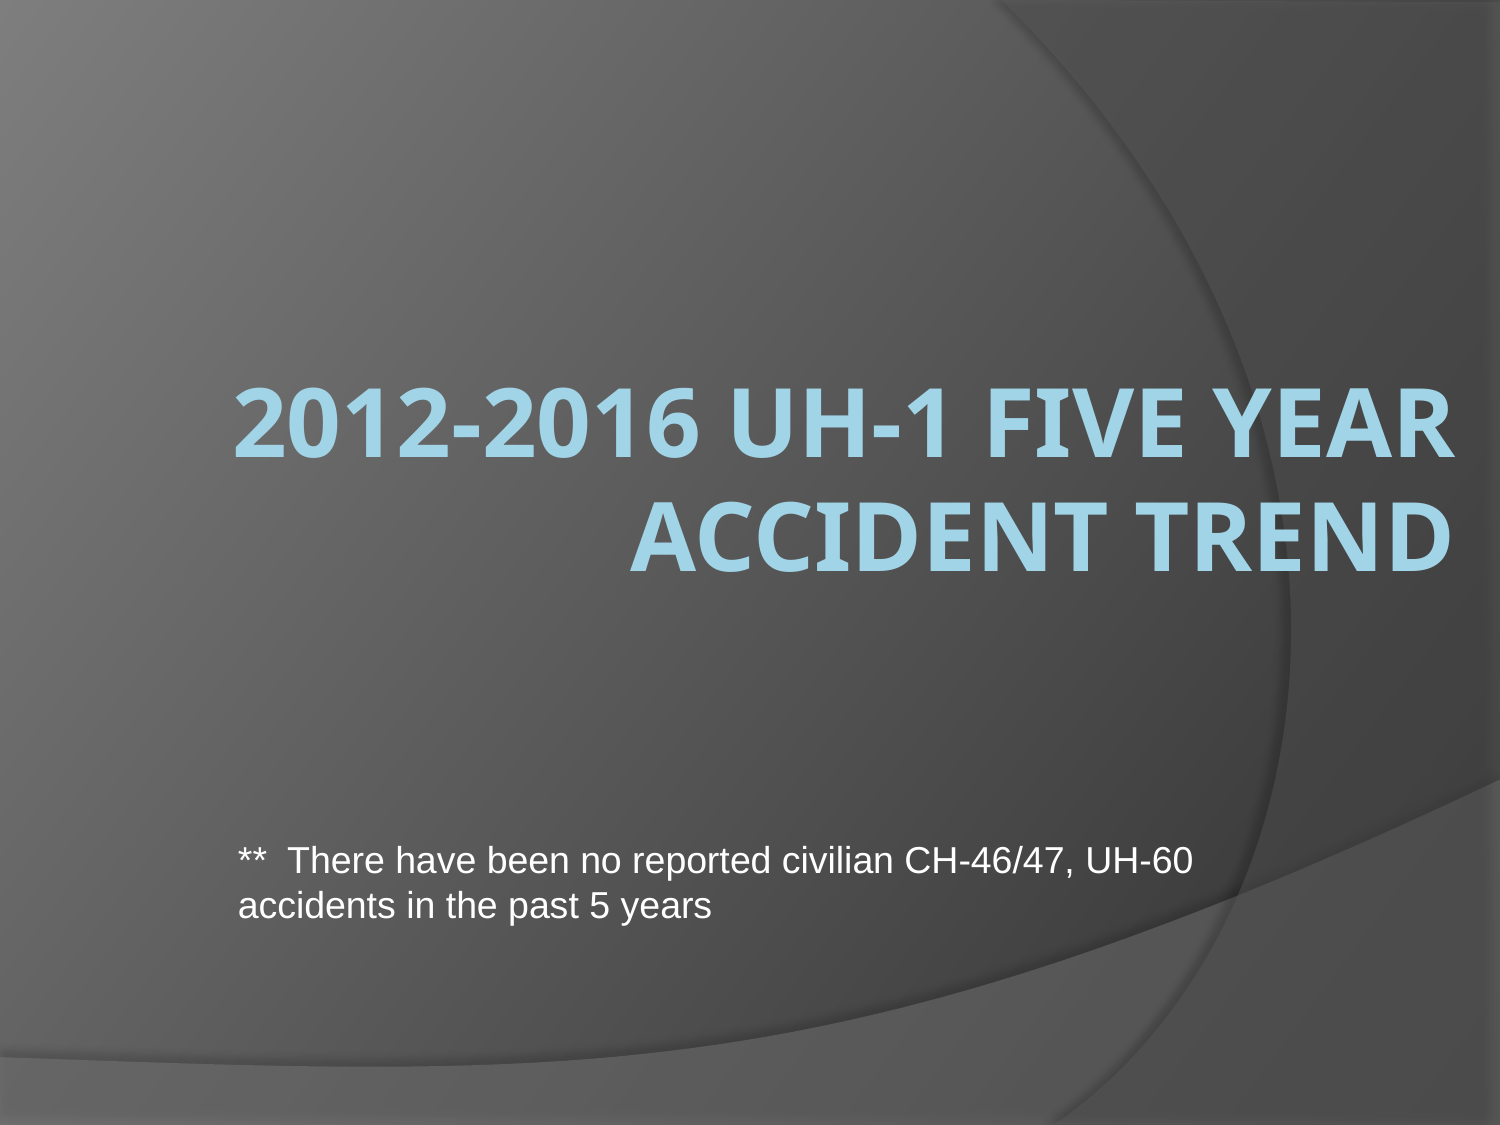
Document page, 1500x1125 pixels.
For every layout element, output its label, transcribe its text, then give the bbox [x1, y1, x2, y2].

title 2012-2016 UH-1 Five Year Accident Trend [0, 353, 1463, 725]
text_box ** There have been no reported civilian CH-46/47, UH-60 accidents in the past 5 years [223, 828, 1370, 933]
